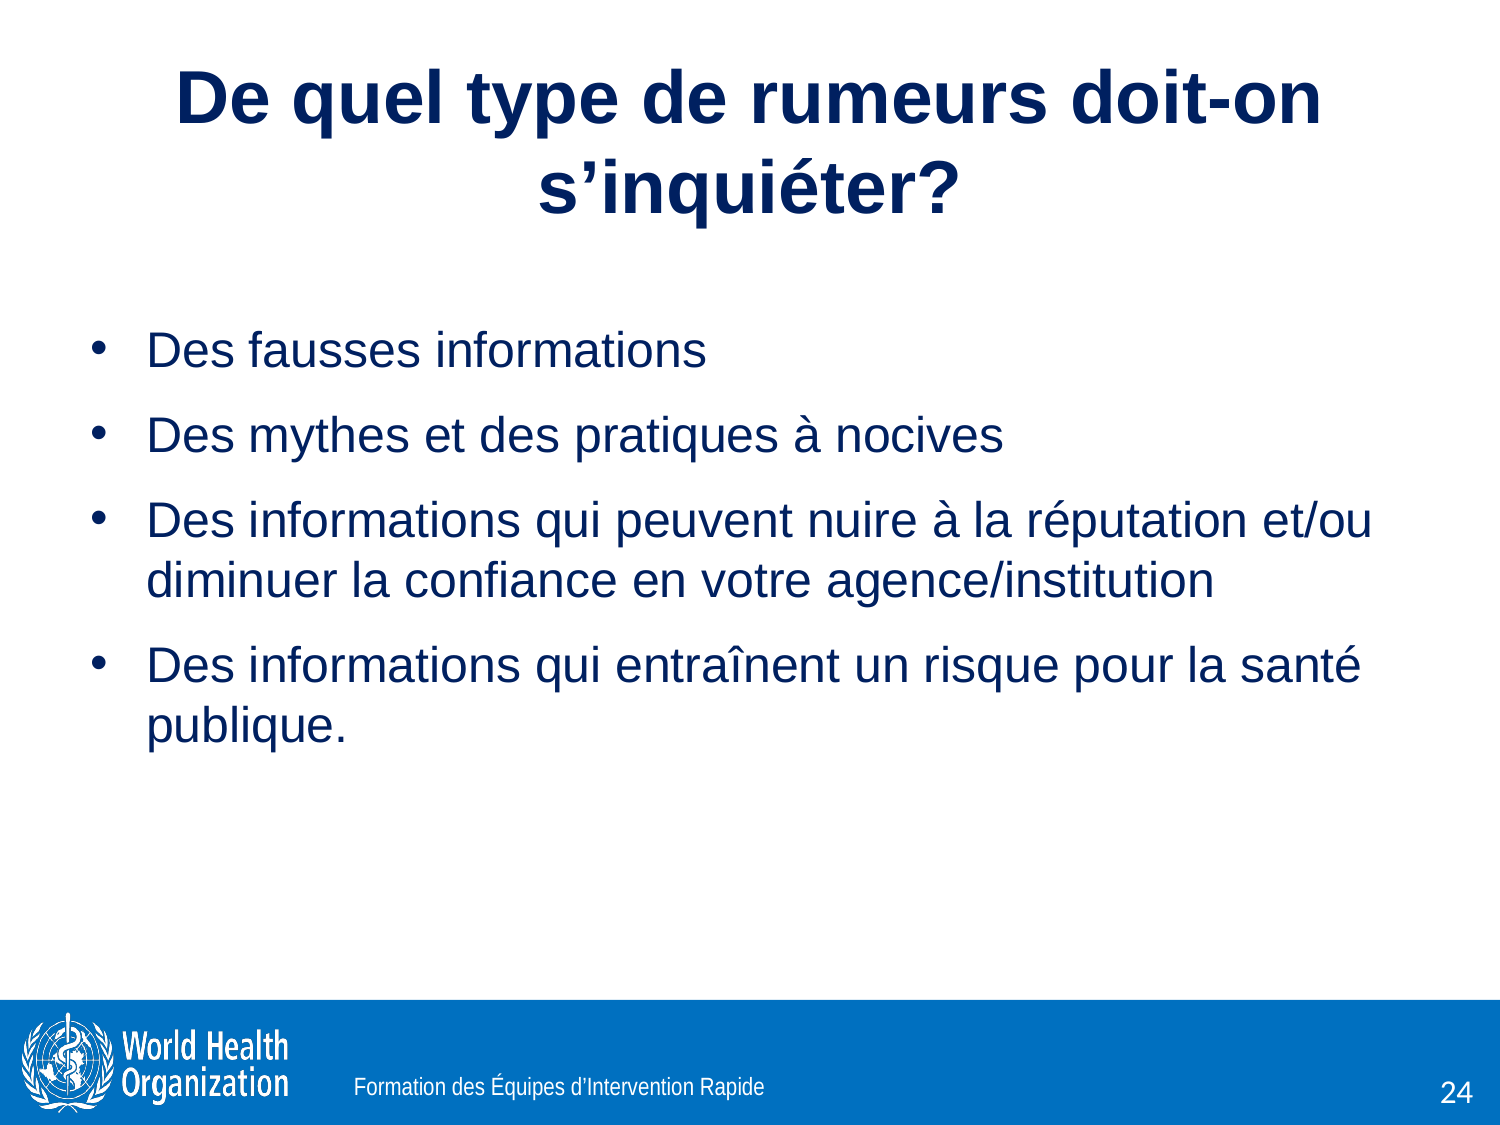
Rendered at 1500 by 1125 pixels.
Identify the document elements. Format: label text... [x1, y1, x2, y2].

title De quel type de rumeurs doit-on s’inquiéter? [75, 45, 1425, 233]
picture [21, 1012, 288, 1113]
list Des fausses informations Des mythes et des pratiques à nocives Des informations qui peuvent nuire à la réputation et/ou diminuer la confiance en votre agence/institution Des informations qui entraînent un risque pour la santé publique. [75, 309, 1425, 823]
